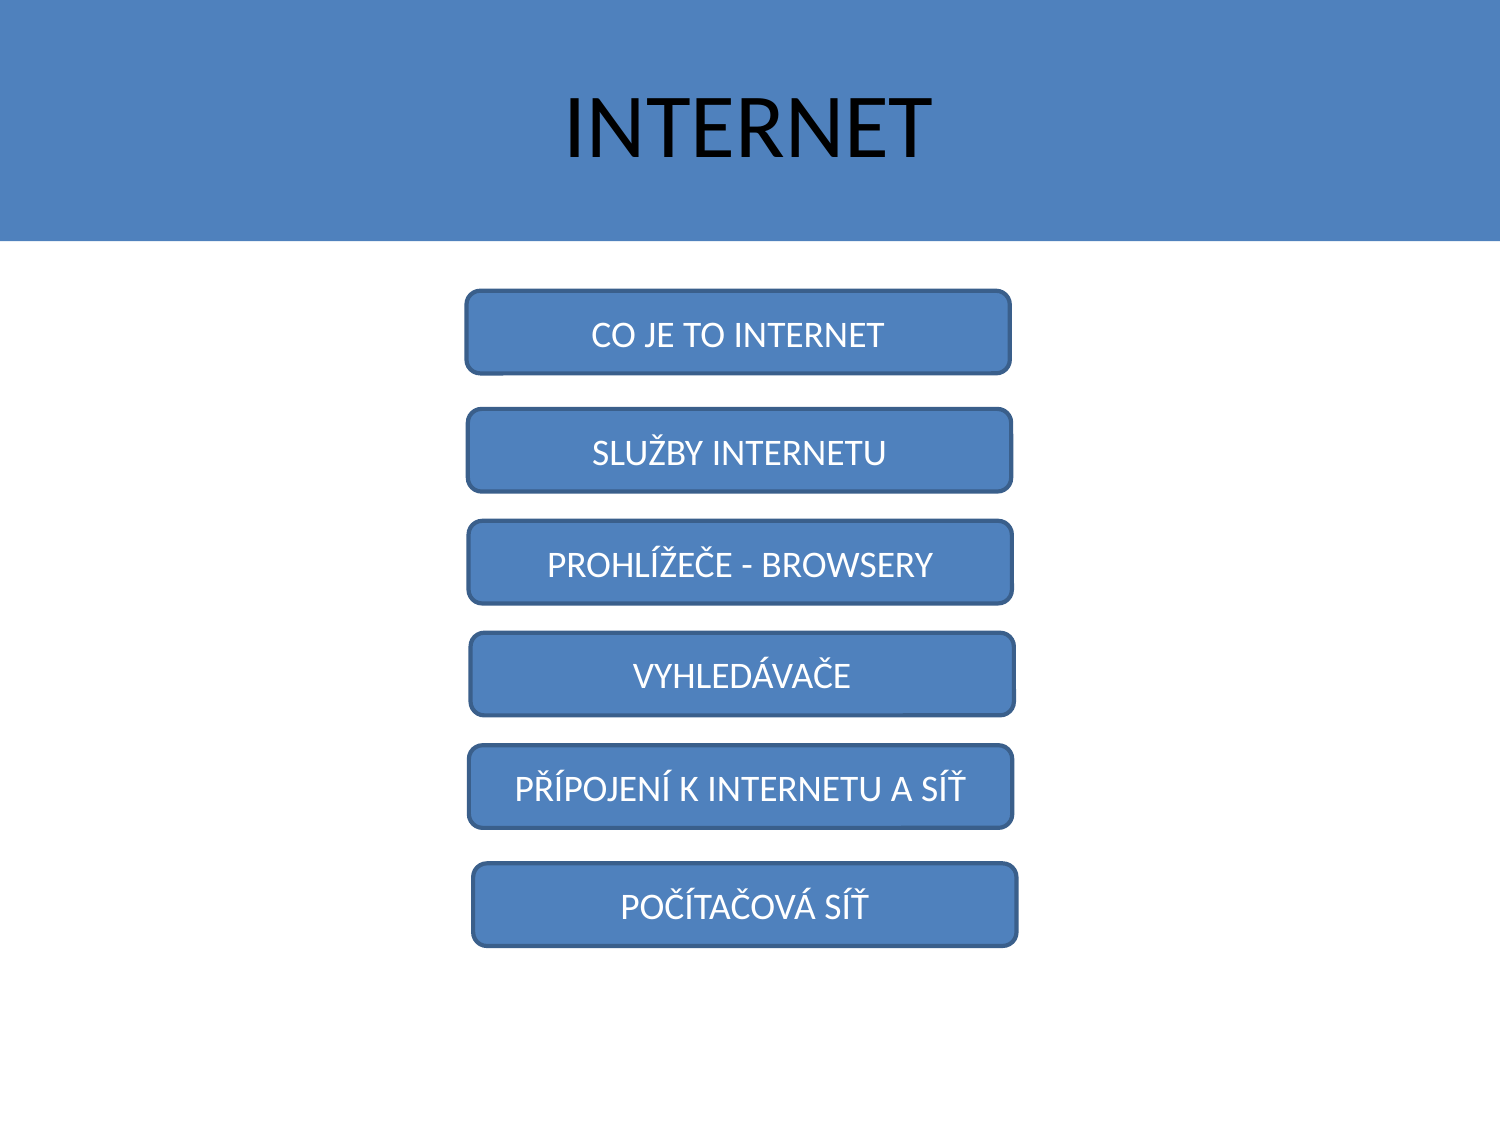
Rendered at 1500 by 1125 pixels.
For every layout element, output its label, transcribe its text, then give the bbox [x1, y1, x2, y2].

text_box PŘÍPOJENÍ K INTERNETU A SÍŤ [466, 743, 1015, 830]
text_box PROHLÍŽEČE - BROWSERY [466, 518, 1015, 606]
text_box CO JE TO INTERNET [464, 288, 1012, 376]
title INTERNET [0, 0, 1500, 242]
text_box SLUŽBY INTERNETU [465, 406, 1014, 494]
text_box POČÍTAČOVÁ SÍŤ [471, 861, 1019, 949]
text_box VYHLEDÁVAČE [468, 630, 1017, 718]
